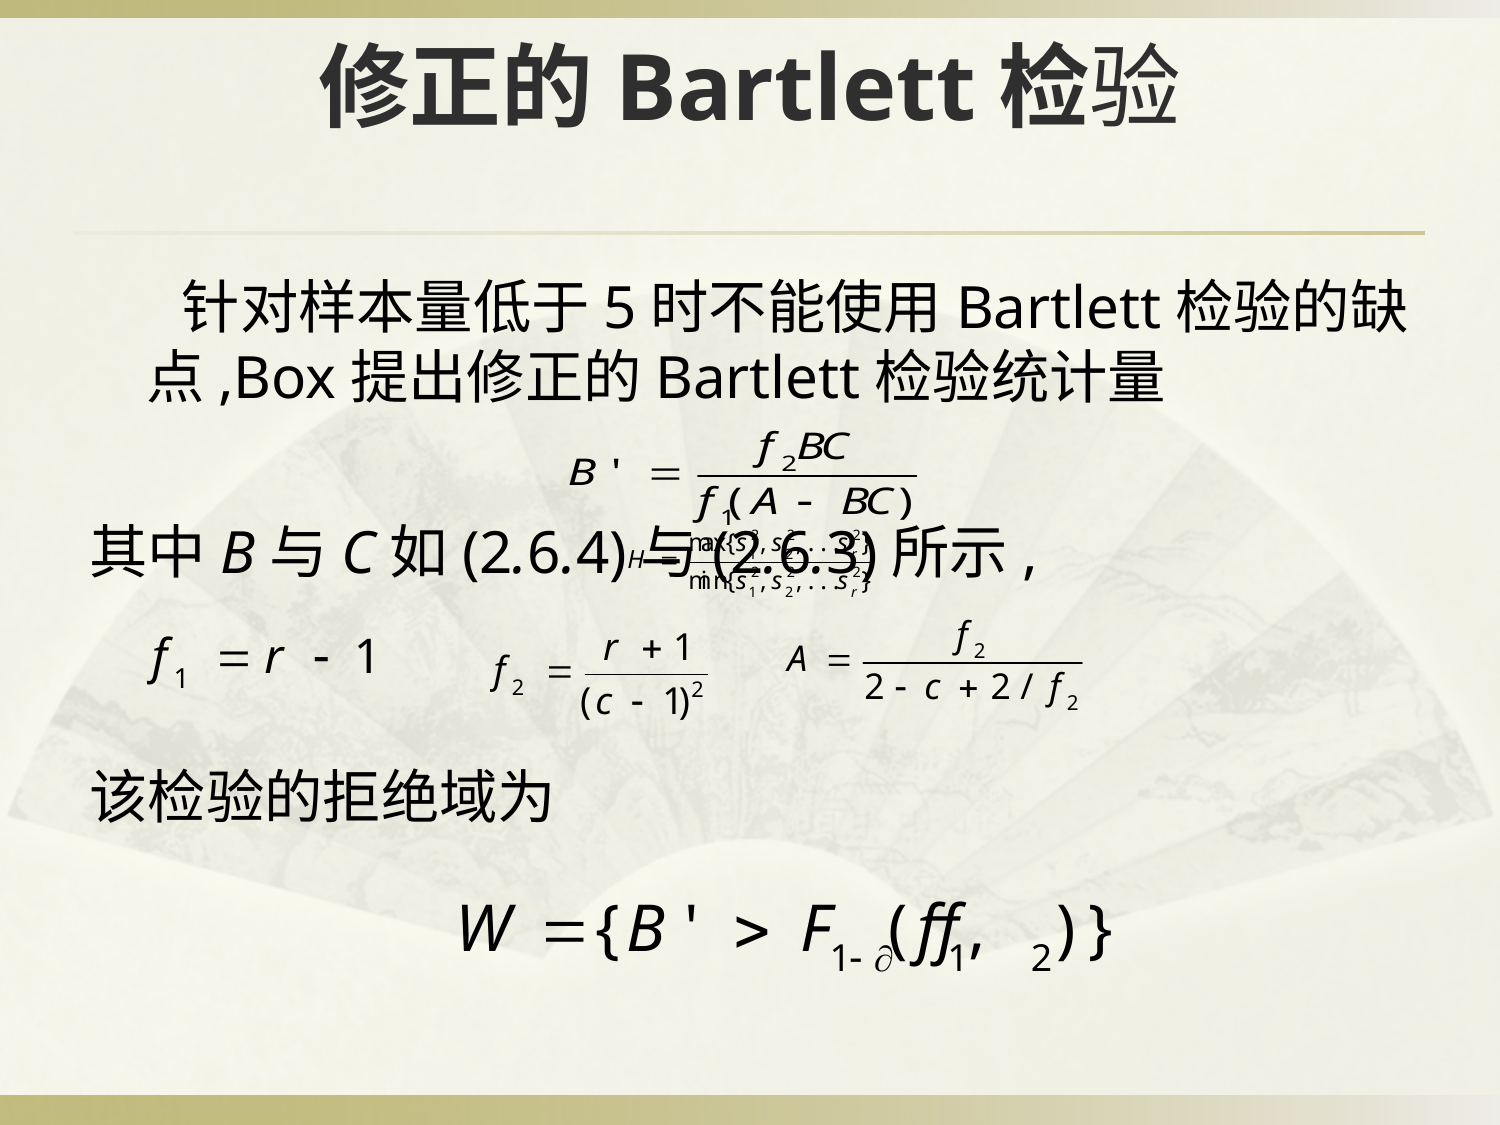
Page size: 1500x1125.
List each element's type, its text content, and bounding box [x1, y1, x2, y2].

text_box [454, 880, 1124, 985]
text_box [560, 420, 928, 536]
title 修正的Bartlett检验 [75, 45, 1425, 233]
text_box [623, 522, 877, 603]
list 针对样本量低于5时不能使用Bartlett检验的缺点,Box提出修正的Bartlett检验统计量 其中B与C如(2.6.4)与(2.6.3)所示, 该检验的拒绝域为 [75, 262, 1425, 1032]
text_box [146, 620, 385, 699]
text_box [781, 609, 1091, 720]
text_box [489, 620, 715, 725]
